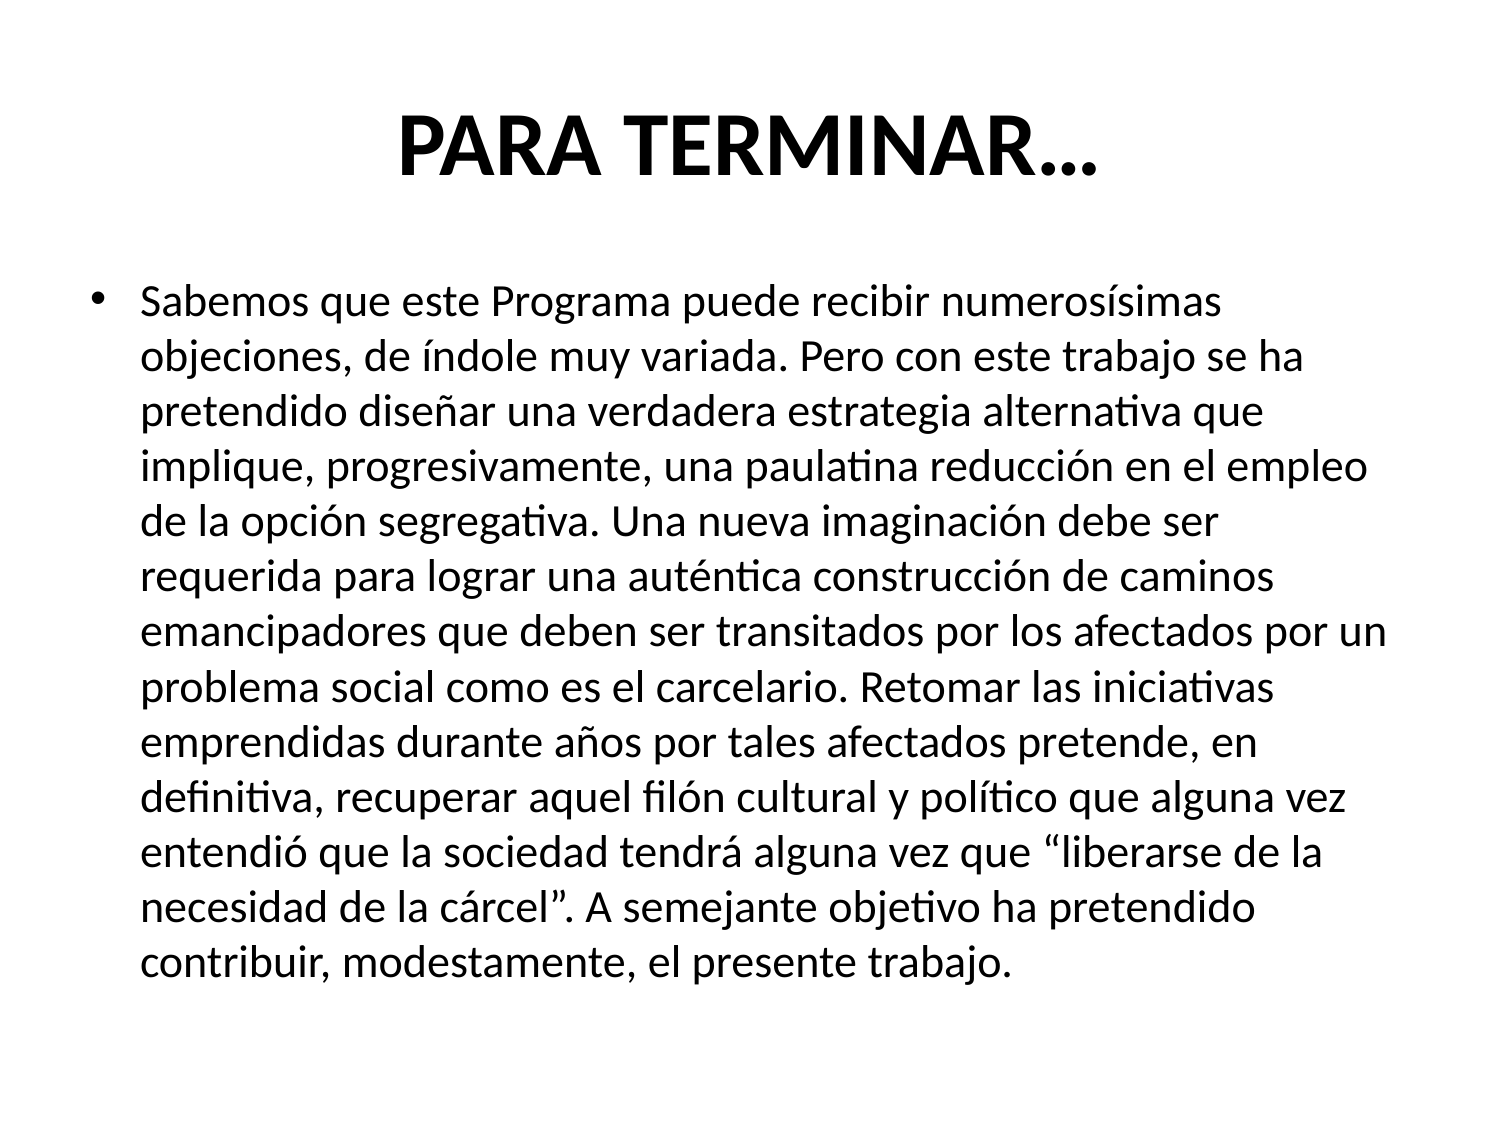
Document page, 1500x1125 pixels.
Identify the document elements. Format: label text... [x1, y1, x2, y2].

title PARA TERMINAR… [75, 45, 1425, 233]
list Sabemos que este Programa puede recibir numerosísimas objeciones, de índole muy variada. Pero con este trabajo se ha pretendido diseñar una verdadera estrategia alternativa que implique, progresivamente, una paulatina reducción en el empleo de la opción segregativa. Una nueva imaginación debe ser requerida para lograr una auténtica construcción de caminos emancipadores que deben ser transitados por los afectados por un problema social como es el carcelario. Retomar las iniciativas emprendidas durante años por tales afectados pretende, en definitiva, recuperar aquel filón cultural y político que alguna vez entendió que la sociedad tendrá alguna vez que “liberarse de la necesidad de la cárcel”. A semejante objetivo ha pretendido contribuir, modestamente, el presente trabajo. [75, 262, 1425, 1005]
